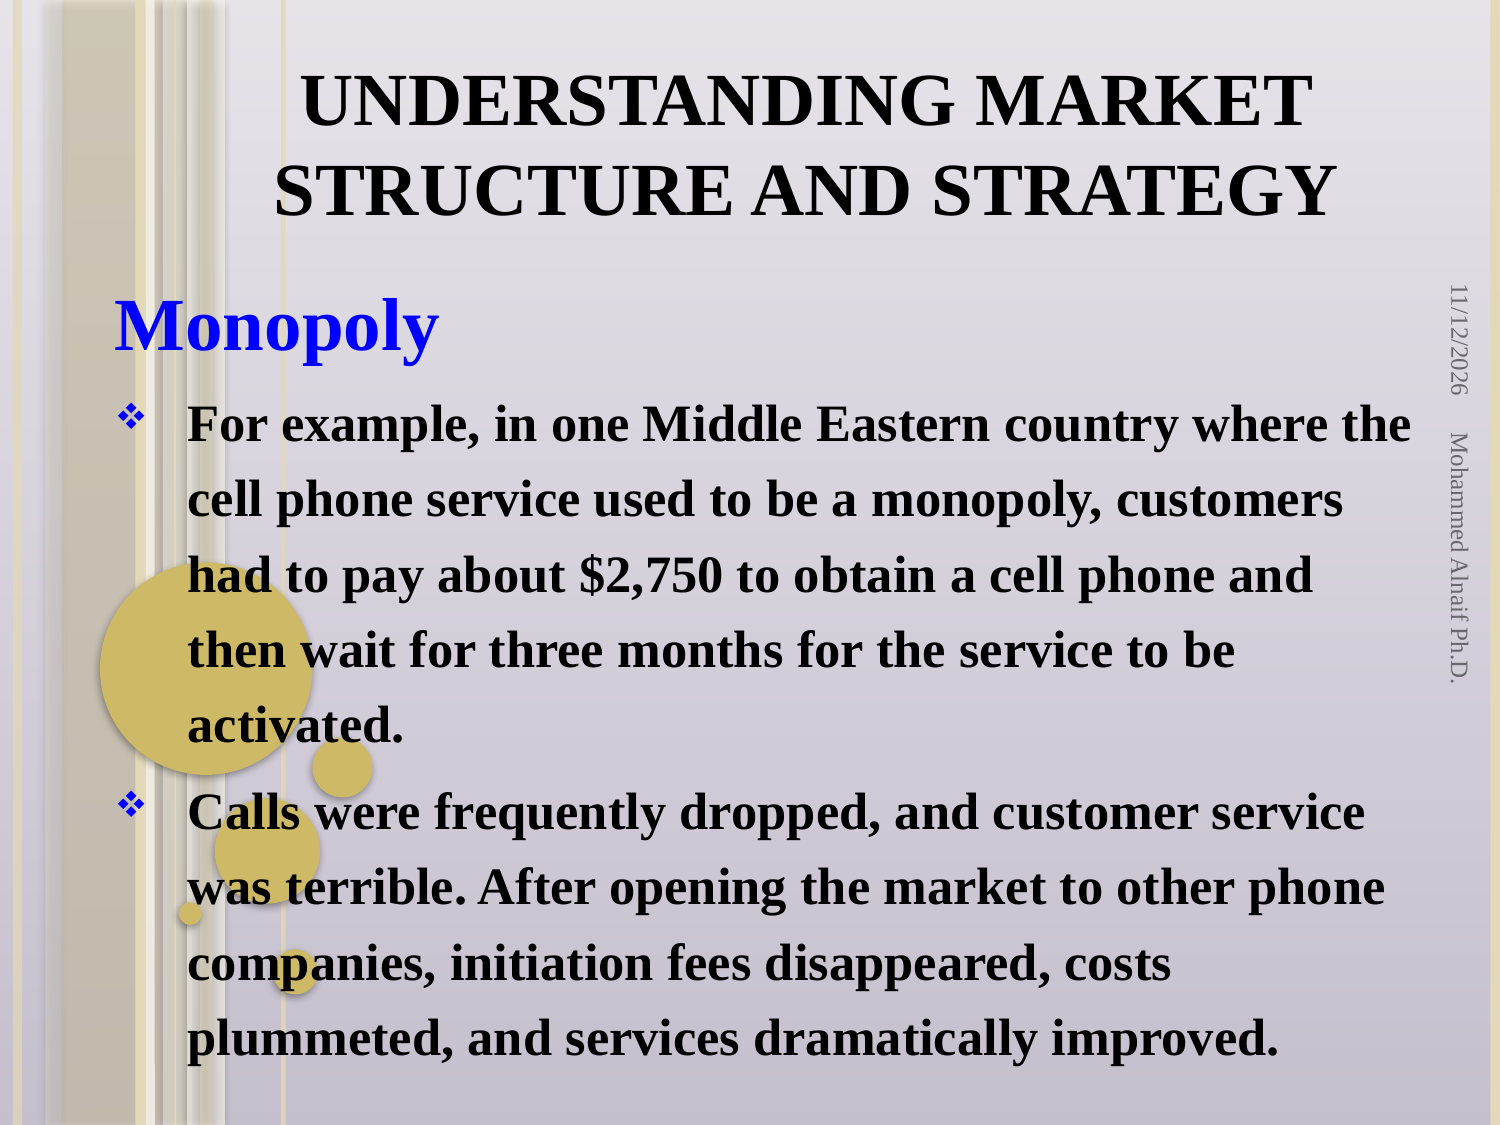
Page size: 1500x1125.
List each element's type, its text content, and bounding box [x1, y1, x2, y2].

subtitle Monopoly For example, in one Middle Eastern country where the cell phone service used to be a monopoly, customers had to pay about $2,750 to obtain a cell phone and then wait for three months for the service to be activated. Calls were frequently dropped, and customer service was terrible. After opening the market to other phone companies, initiation fees disappeared, costs plummeted, and services dramatically improved. [99, 249, 1440, 1075]
title Understanding Market Structure and Strategy [162, 37, 1430, 238]
footer Mohammed Alnaif Ph.D. [1429, 417, 1493, 1018]
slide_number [1430, 36, 1493, 412]
